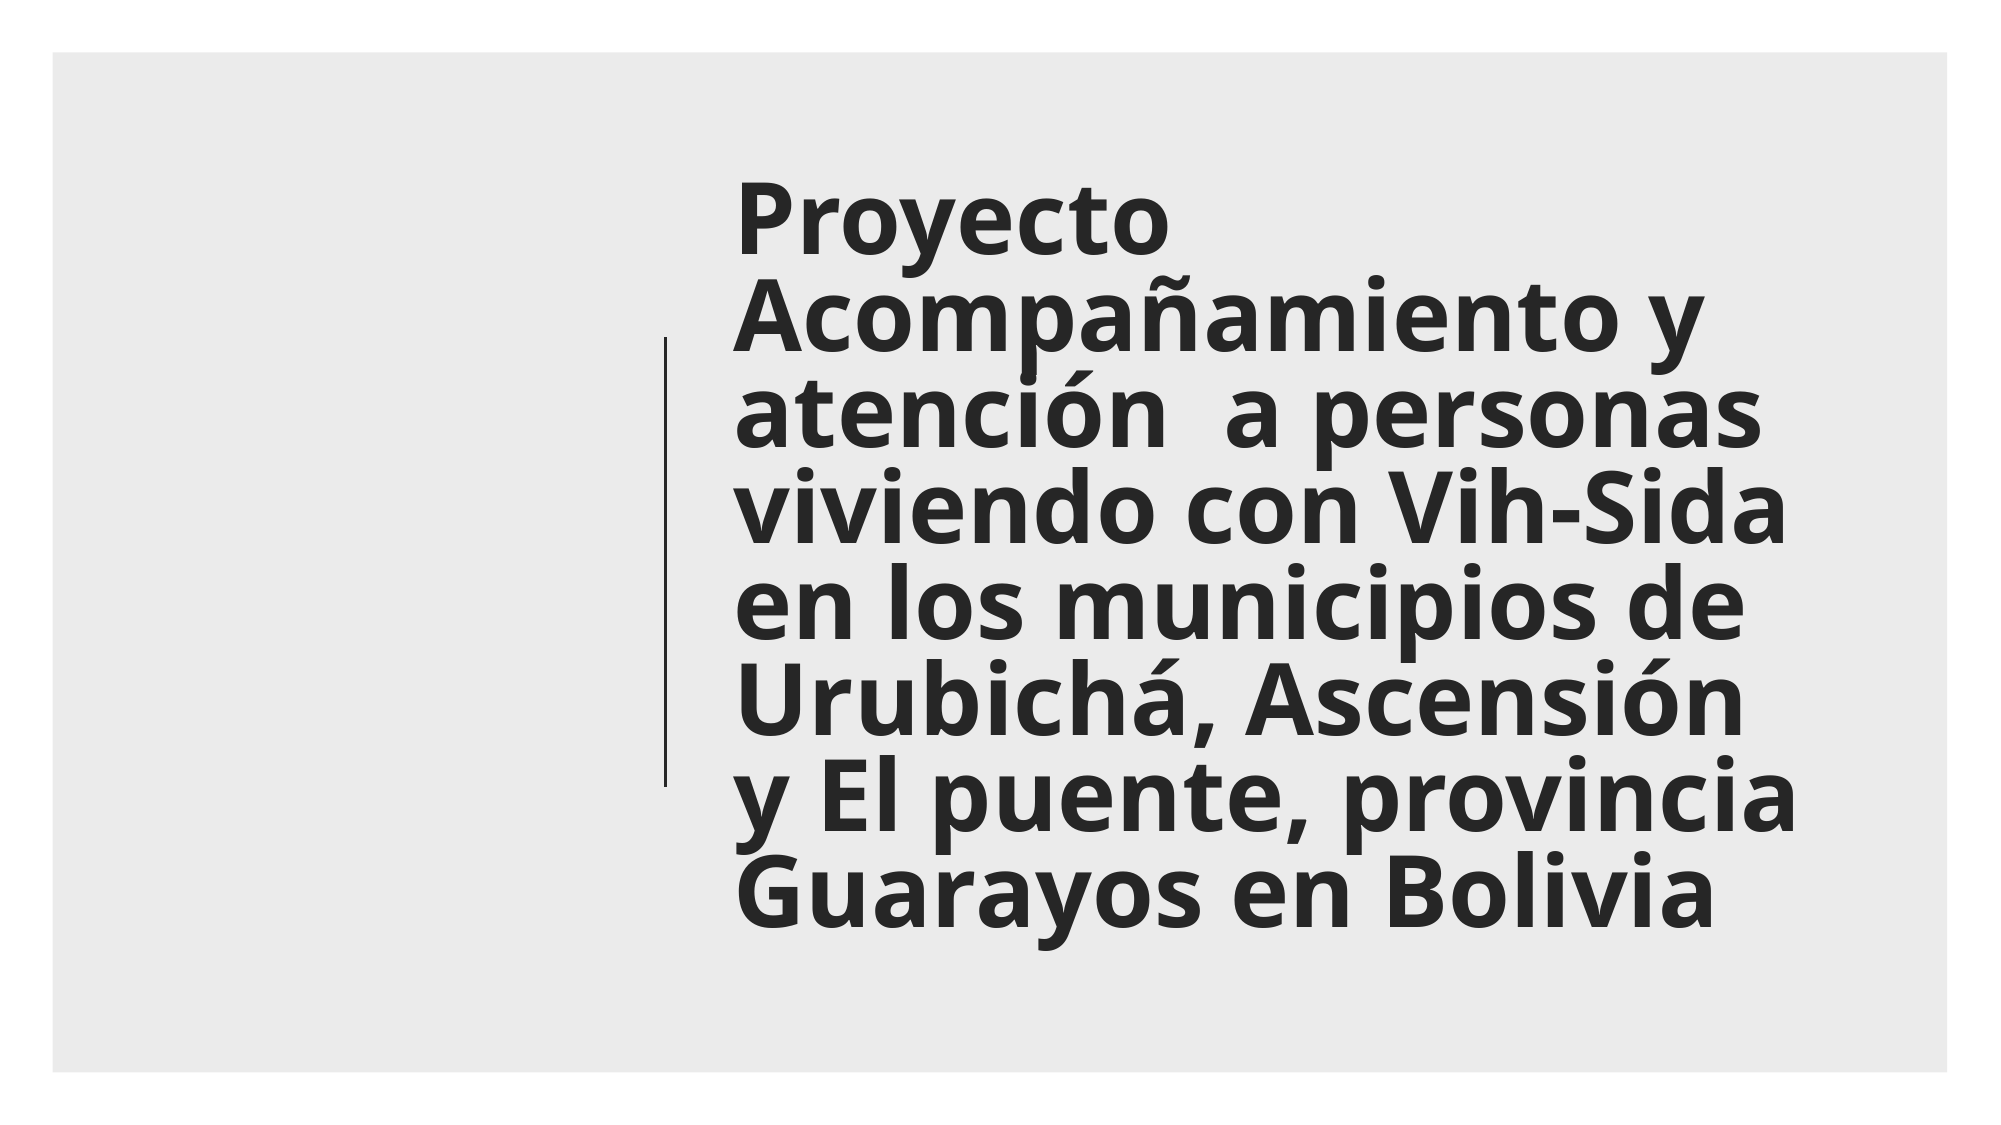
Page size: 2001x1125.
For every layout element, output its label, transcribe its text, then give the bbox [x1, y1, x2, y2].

text_box [52, 51, 1948, 1073]
title Proyecto Acompañamiento y atención a personas viviendo con Vih-Sida en los municipios de Urubichá, Ascensión y El puente, provincia Guarayos en Bolivia [718, 158, 1829, 967]
